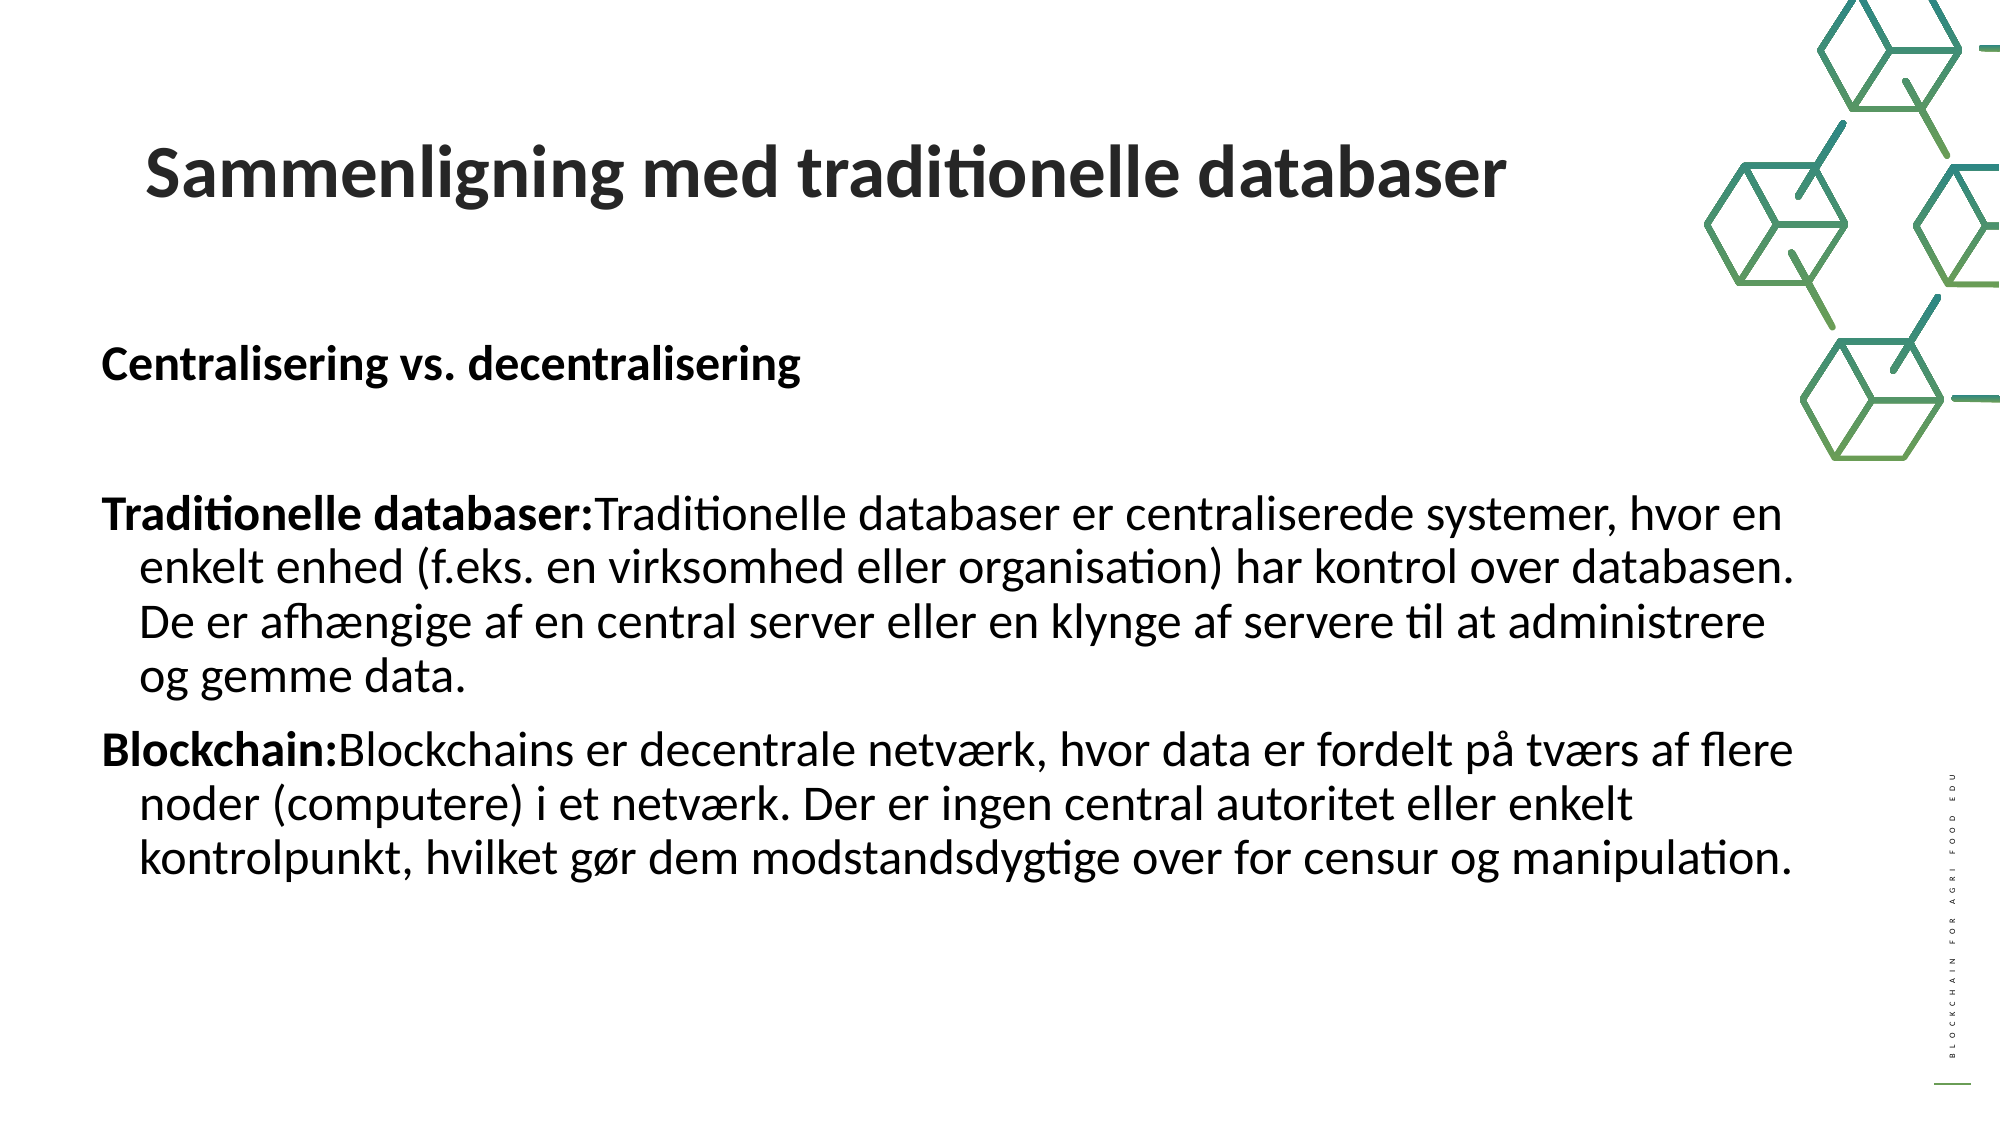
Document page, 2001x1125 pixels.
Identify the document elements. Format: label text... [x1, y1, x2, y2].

list Sammenligning med traditionelle databaser [130, 124, 1704, 337]
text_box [1704, 0, 2000, 461]
list Centralisering vs. decentralisering Traditionelle databaser:Traditionelle databaser er centraliserede systemer, hvor en enkelt enhed (f.eks. en virksomhed eller organisation) har kontrol over databasen. De er afhængige af en central server eller en klynge af servere til at administrere og gemme data. Blockchain:Blockchains er decentrale netværk, hvor data er fordelt på tværs af flere noder (computere) i et netværk. Der er ingen central autoritet eller enkelt kontrolpunkt, hvilket gør dem modstandsdygtige over for censur og manipulation. [86, 329, 1825, 1100]
